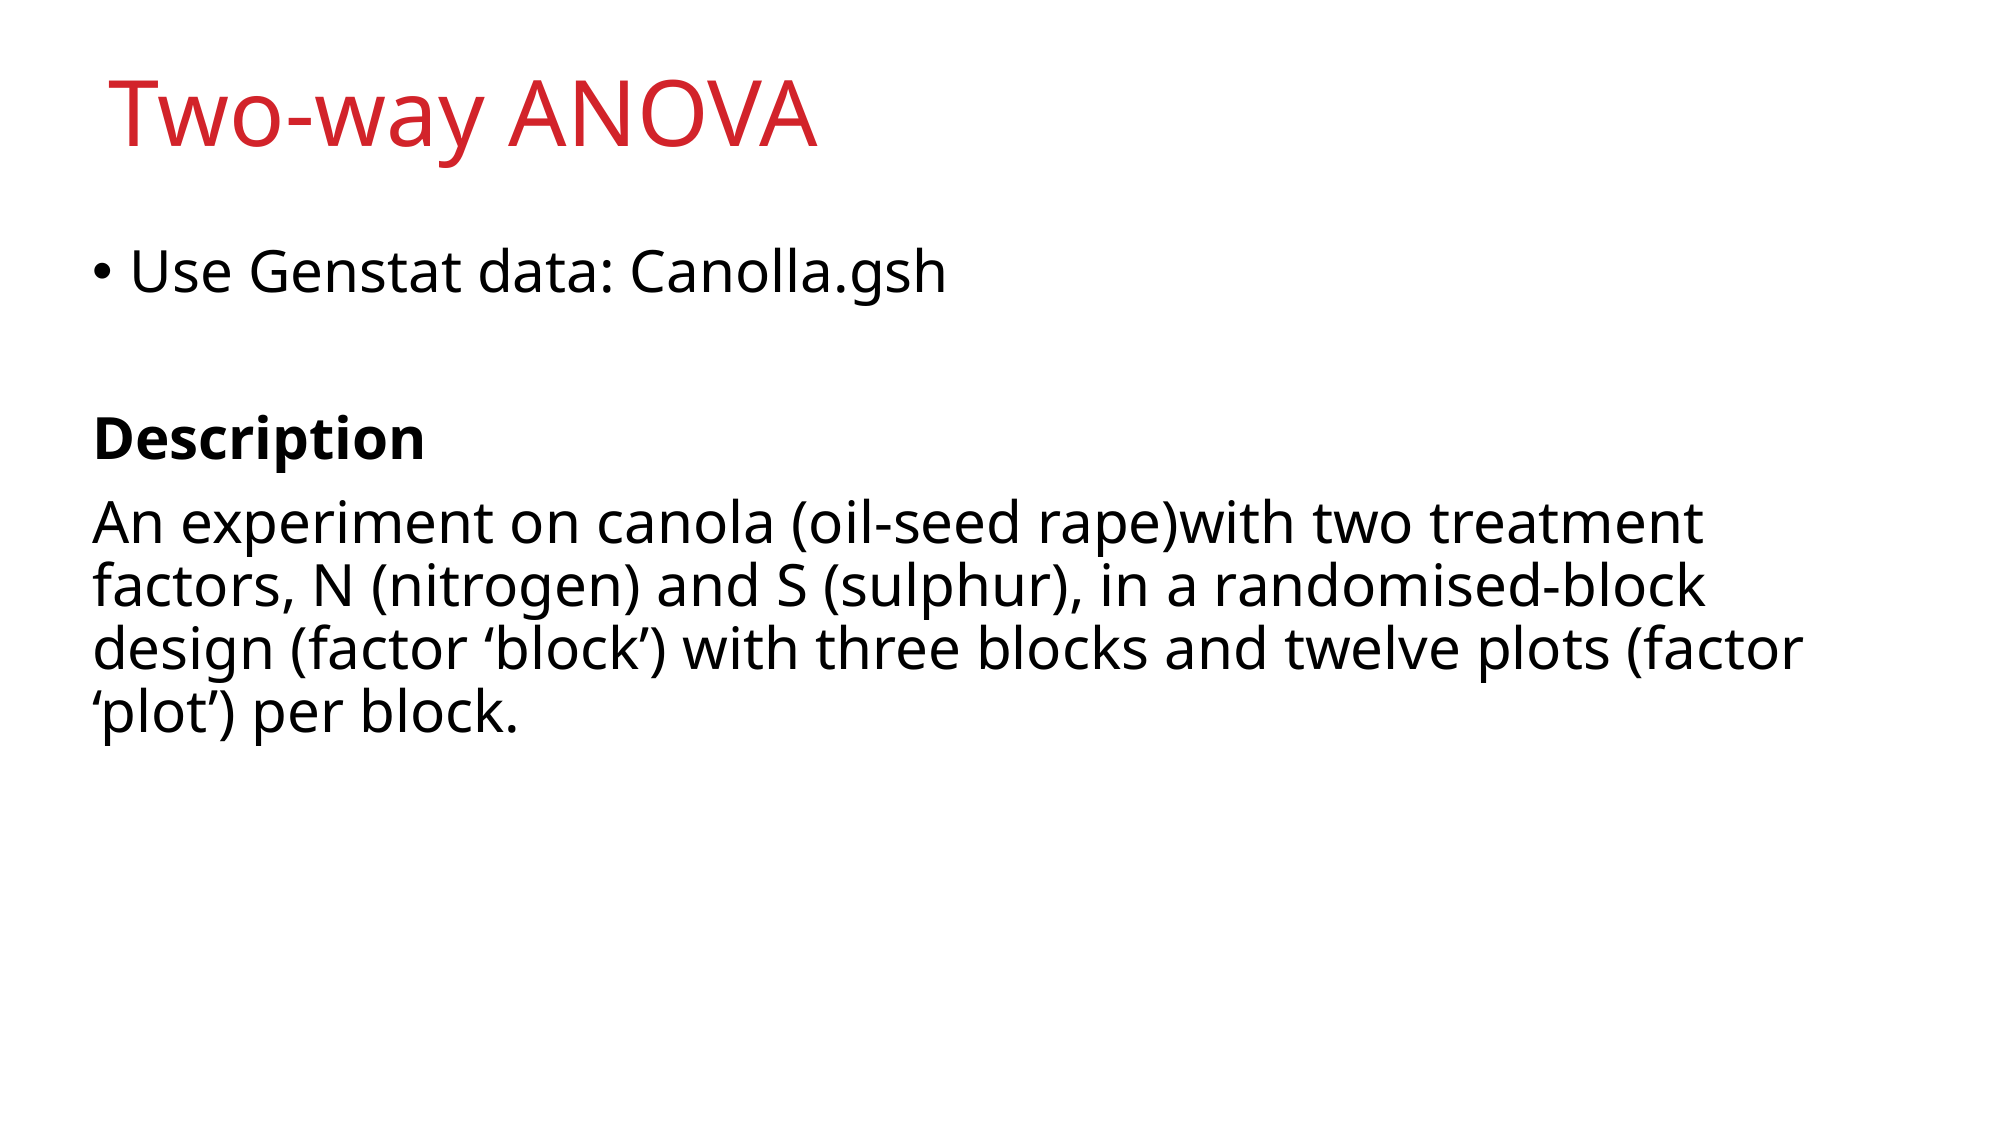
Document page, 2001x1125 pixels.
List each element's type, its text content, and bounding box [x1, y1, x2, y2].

list Use Genstat data: Canolla.gsh Description An experiment on canola (oil-seed rape)with two treatment factors, N (nitrogen) and S (sulphur), in a randomised-block design (factor ‘block’) with three blocks and twelve plots (factor ‘plot’) per block. [77, 234, 1846, 1050]
title Two-way ANOVA [93, 0, 1863, 235]
